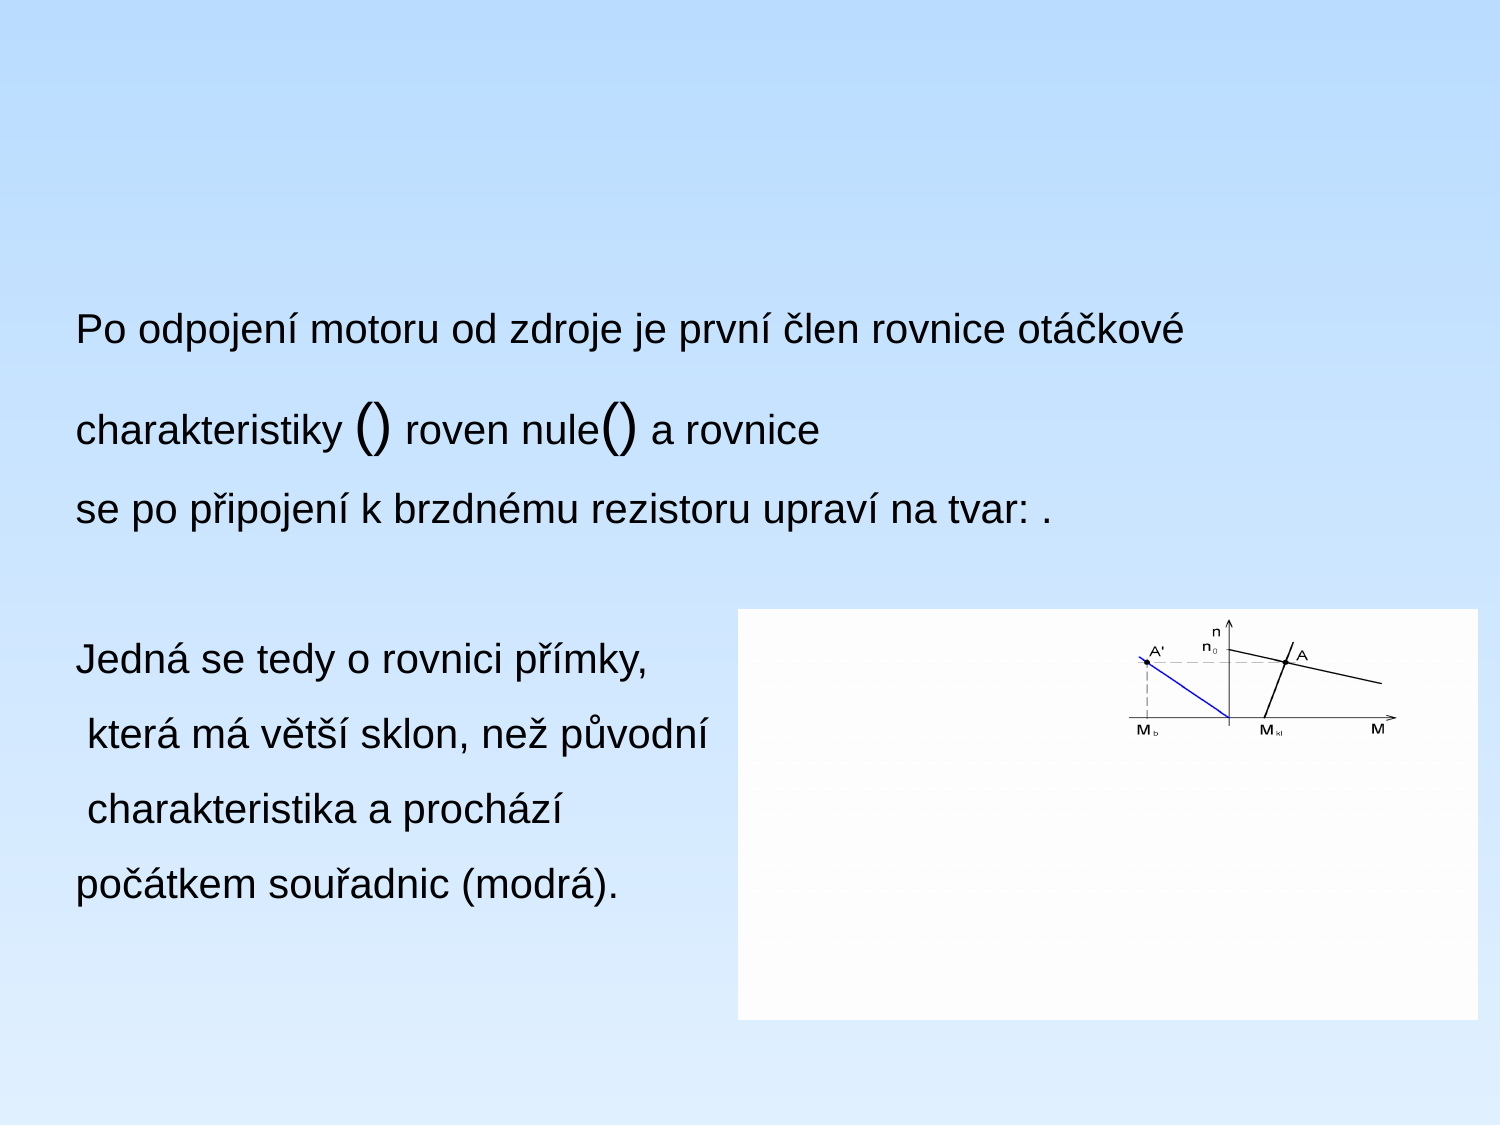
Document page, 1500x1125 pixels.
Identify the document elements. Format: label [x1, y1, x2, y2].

picture [737, 609, 1479, 1020]
